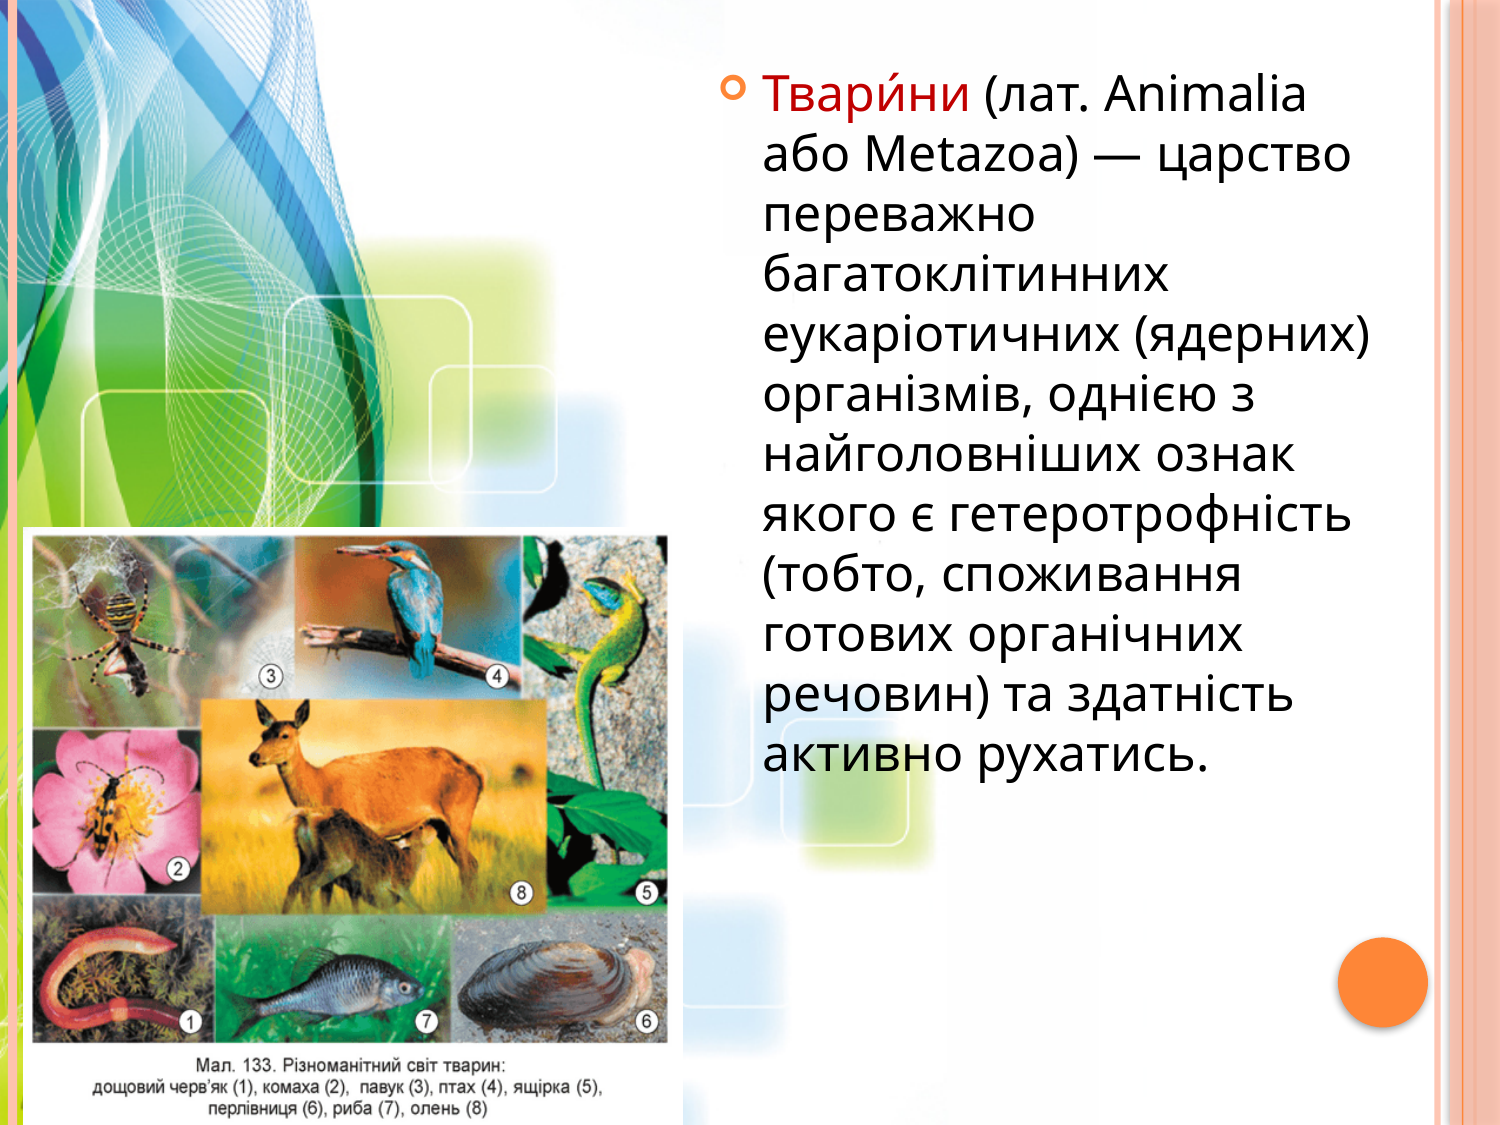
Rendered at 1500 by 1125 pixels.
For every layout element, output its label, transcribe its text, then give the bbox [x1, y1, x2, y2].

picture [1441, 0, 1449, 1125]
list Твари́ни (лат. Animalia або Metazoa) — царство переважно багатоклітинних еукаріотичних (ядерних) організмів, однією з найголовніших ознак якого є гетеротрофність (тобто, споживання готових органічних речовин) та здатність активно рухатись. [702, 54, 1424, 799]
picture [0, 0, 7, 1125]
picture [18, 0, 1434, 1125]
